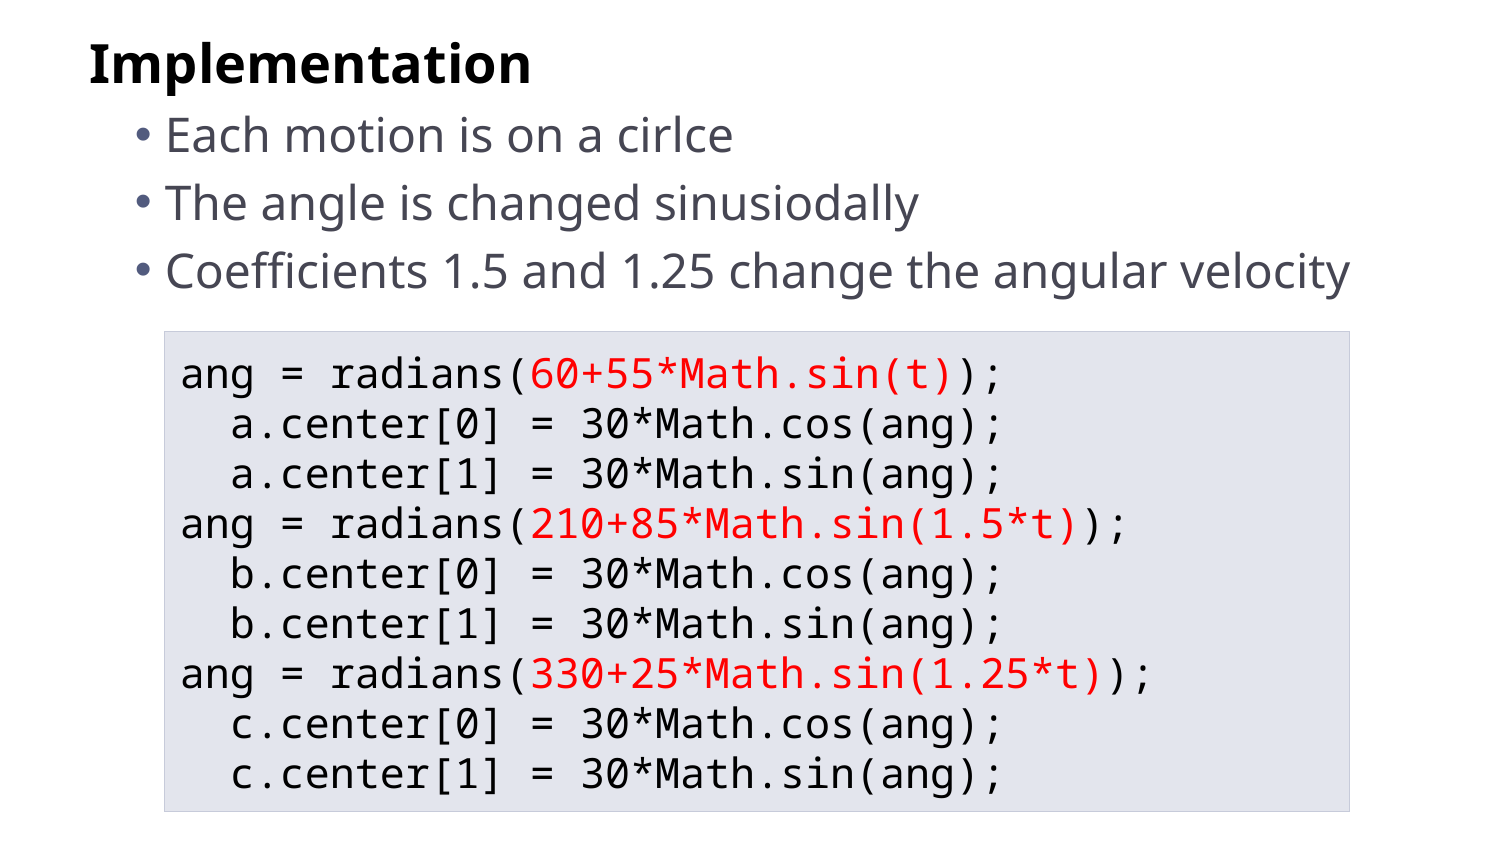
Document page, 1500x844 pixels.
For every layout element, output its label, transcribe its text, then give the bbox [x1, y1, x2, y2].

list Implementation Each motion is on a cirlce The angle is changed sinusiodally Coefficients 1.5 and 1.25 change the angular velocity [75, 21, 1475, 835]
text_box ang = radians(60+55*Math.sin(t)); a.center[0] = 30*Math.cos(ang); a.center[1] = 30*Math.sin(ang); ang = radians(210+85*Math.sin(1.5*t)); b.center[0] = 30*Math.cos(ang); b.center[1] = 30*Math.sin(ang); ang = radians(330+25*Math.sin(1.25*t)); c.center[0] = 30*Math.cos(ang); c.center[1] = 30*Math.sin(ang); [164, 331, 1350, 812]
